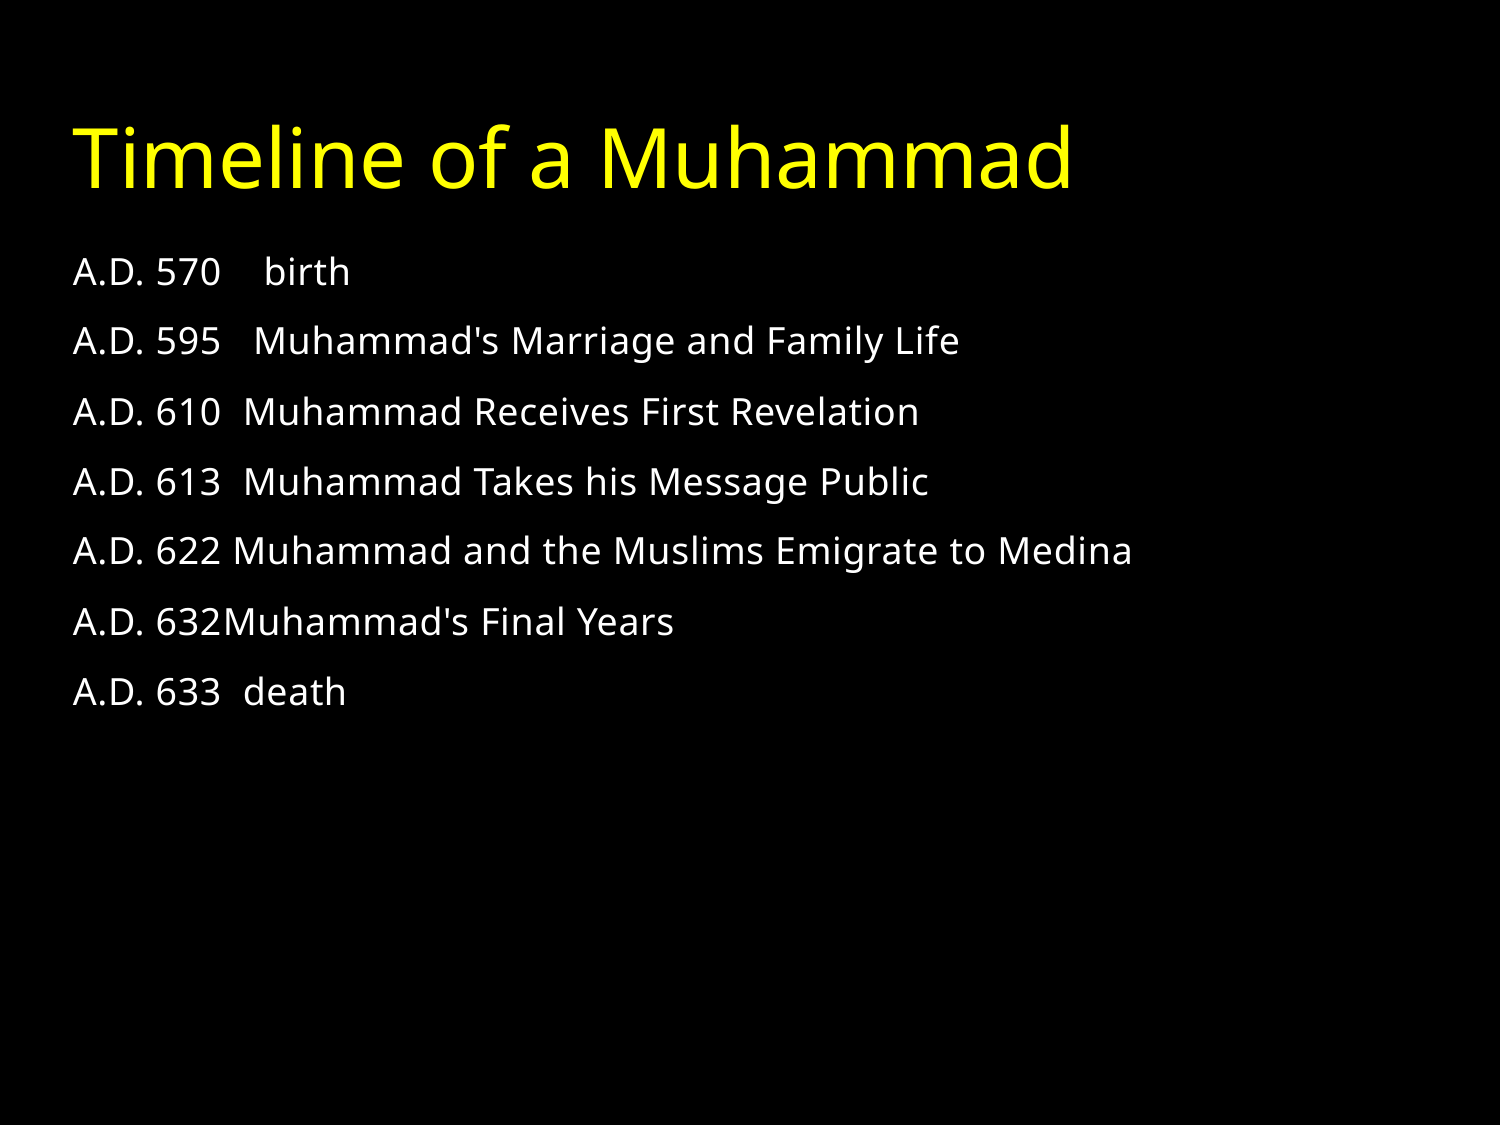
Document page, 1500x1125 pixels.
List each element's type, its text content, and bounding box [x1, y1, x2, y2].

title Timeline of a Muhammad [57, 37, 1318, 213]
list A.D. 570 birth A.D. 595 Muhammad's Marriage and Family Life A.D. 610 Muhammad Receives First Revelation A.D. 613 Muhammad Takes his Message Public A.D. 622 Muhammad and the Muslims Emigrate to Medina A.D. 632 Muhammad's Final Years A.D. 633 death [57, 240, 1318, 1016]
